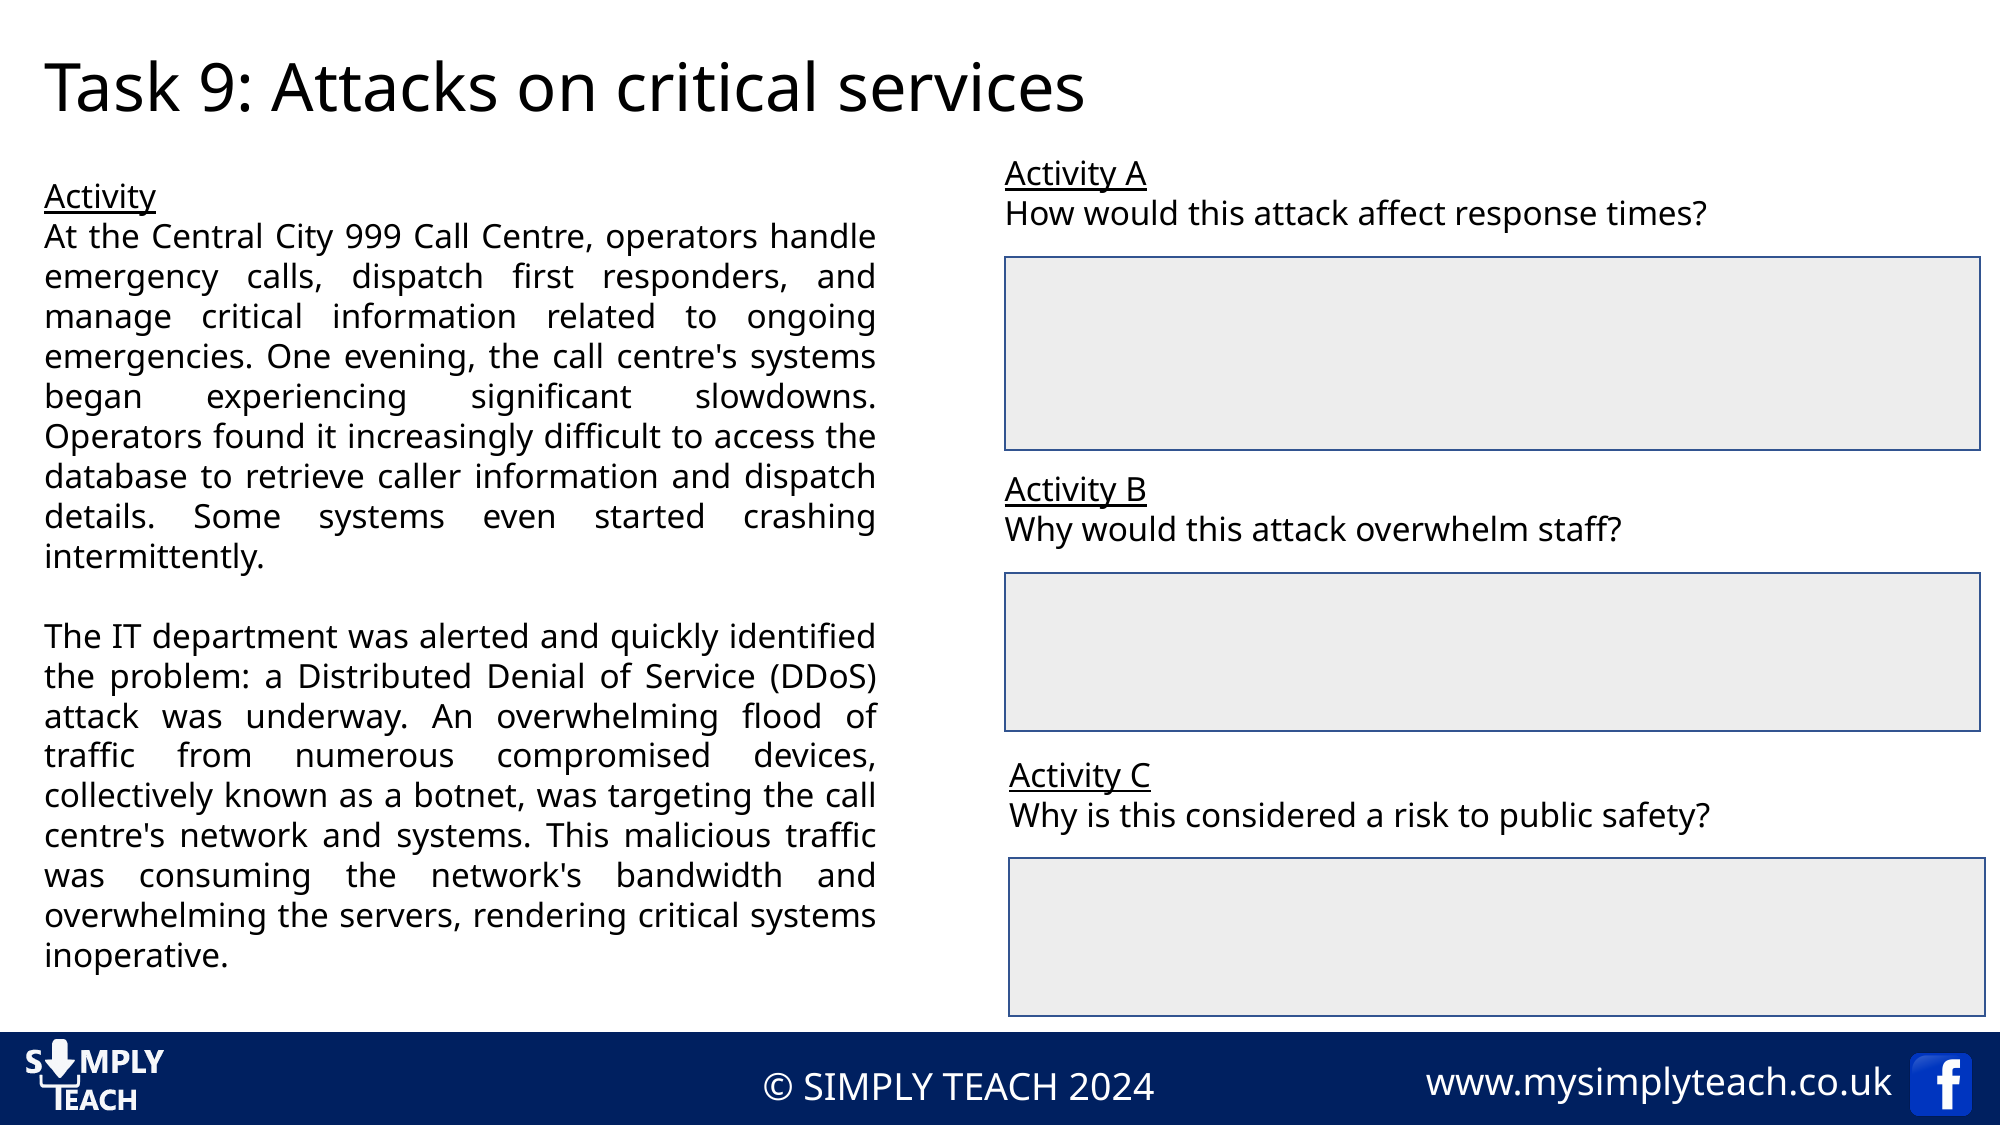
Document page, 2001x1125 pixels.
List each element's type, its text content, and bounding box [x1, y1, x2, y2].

text_box Activity At the Central City 999 Call Centre, operators handle emergency calls, dispatch first responders, and manage critical information related to ongoing emergencies. One evening, the call centre's systems began experiencing significant slowdowns. Operators found it increasingly difficult to access the database to retrieve caller information and dispatch details. Some systems even started crashing intermittently. The IT department was alerted and quickly identified the problem: a Distributed Denial of Service (DDoS) attack was underway. An overwhelming flood of traffic from numerous compromised devices, collectively known as a botnet, was targeting the call centre's network and systems. This malicious traffic was consuming the network's bandwidth and overwhelming the servers, rendering critical systems inoperative. [29, 168, 893, 982]
text_box www.mysimplyteach.co.uk [1411, 1050, 1907, 1111]
text_box [1004, 256, 1981, 451]
picture [1907, 1050, 1976, 1119]
text_box © SIMPLY TEACH 2024 [621, 1055, 1296, 1115]
text_box [1008, 857, 1986, 1017]
text_box Activity C Why is this considered a risk to public safety? [994, 746, 1974, 842]
text_box Activity B Why would this attack overwhelm staff? [989, 461, 1970, 556]
text_box [1004, 572, 1981, 732]
text_box [0, 1032, 2000, 1125]
text_box Task 9: Attacks on critical services [29, 37, 1619, 133]
text_box Activity A How would this attack affect response times? [989, 144, 1970, 240]
picture [15, 1033, 182, 1122]
